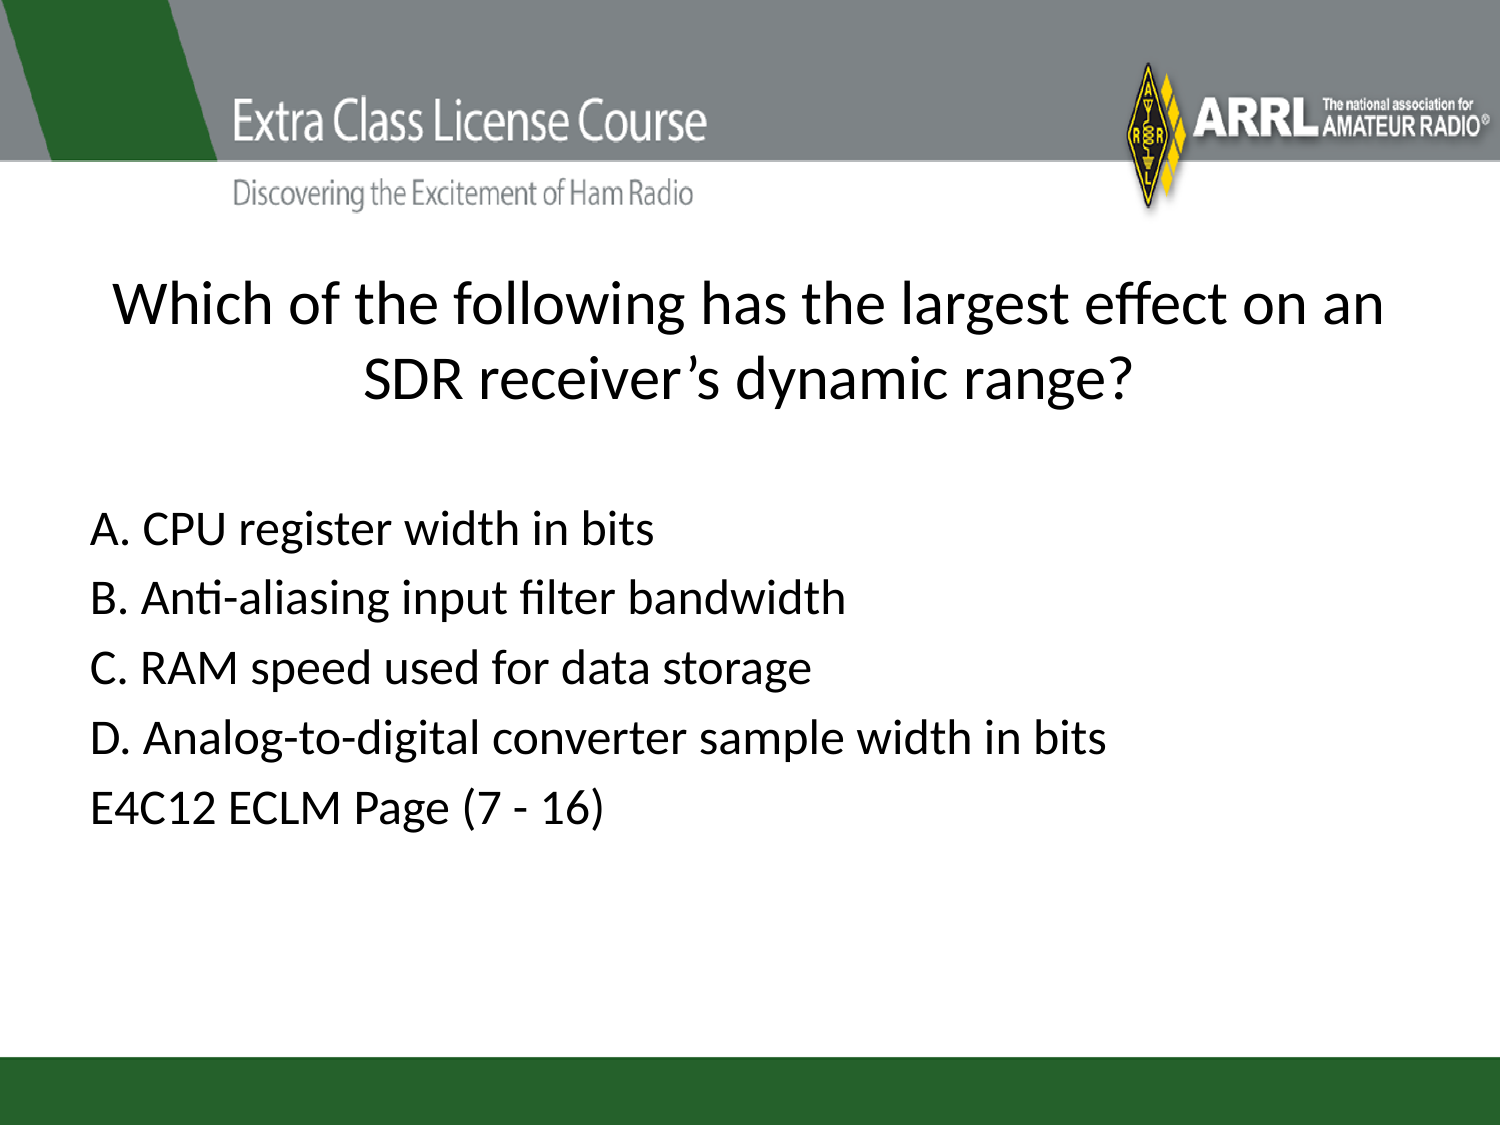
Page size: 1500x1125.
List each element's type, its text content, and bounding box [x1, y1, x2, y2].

title Which of the following has the largest effect on an SDR receiver’s dynamic range? [75, 254, 1425, 435]
picture [0, 0, 1500, 1125]
list A. CPU register width in bits B. Anti-aliasing input filter bandwidth C. RAM speed used for data storage D. Analog-to-digital converter sample width in bits E4C12 ECLM Page (7 - 16) [75, 487, 1425, 1005]
